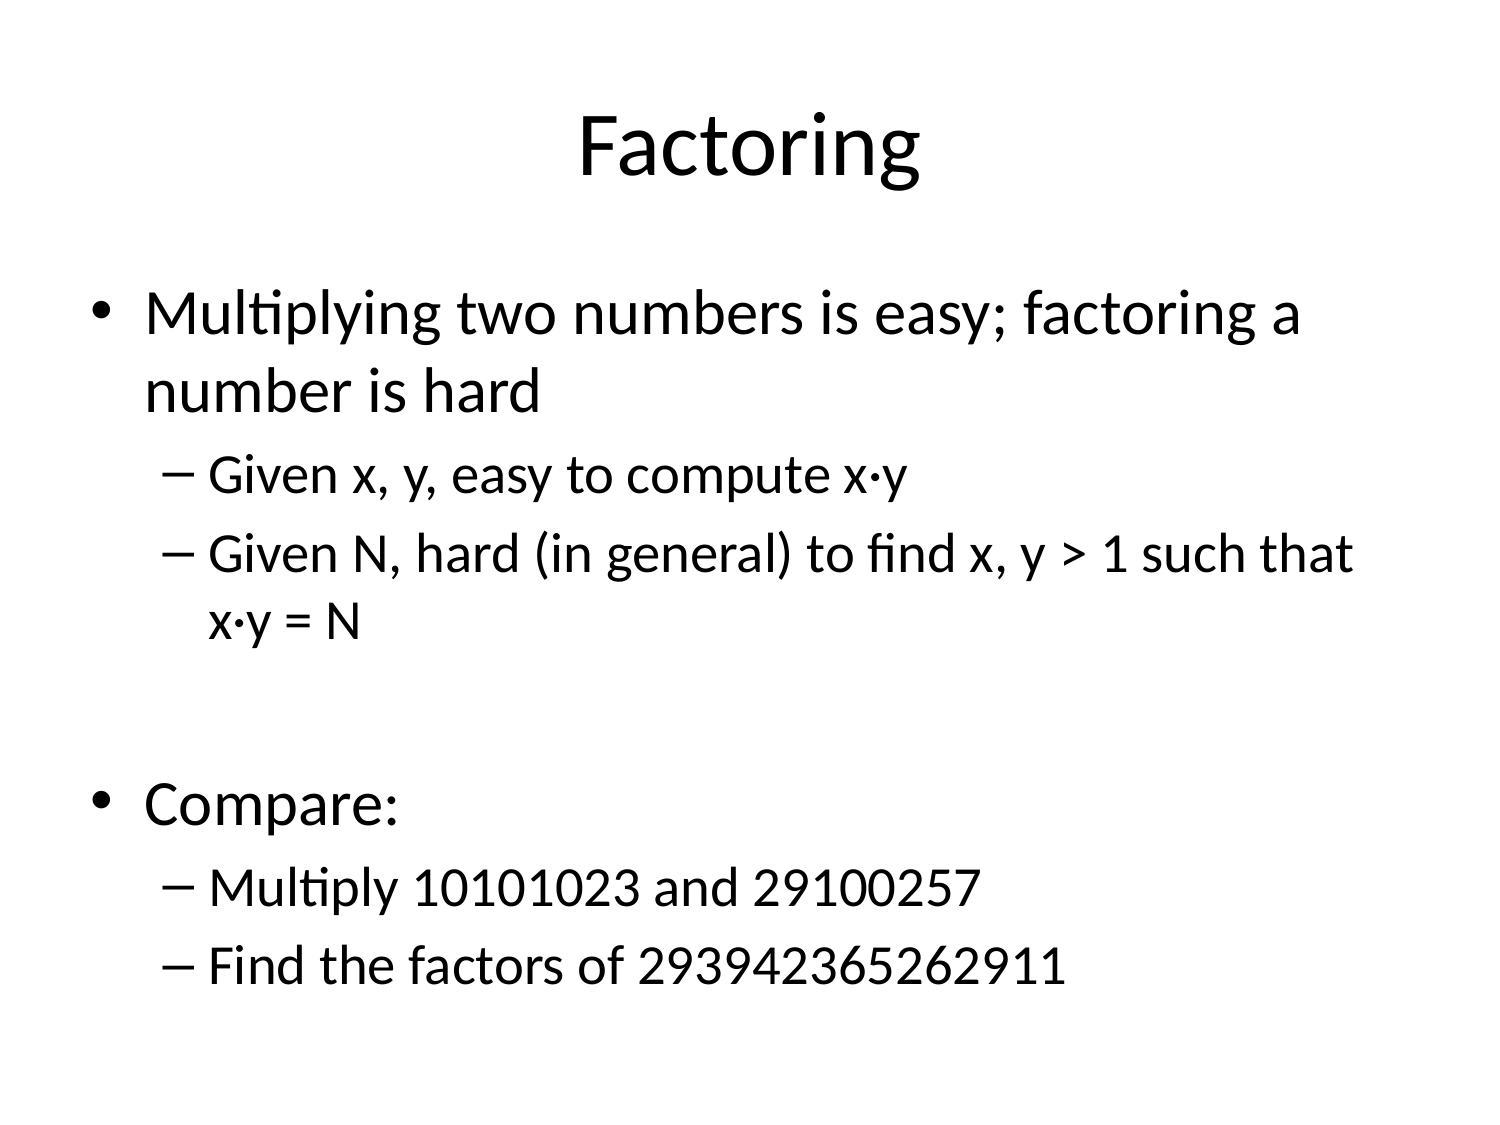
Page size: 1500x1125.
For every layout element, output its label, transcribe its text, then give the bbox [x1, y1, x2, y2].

list Multiplying two numbers is easy; factoring a number is hard Given x, y, easy to compute x·y Given N, hard (in general) to find x, y > 1 such that x·y = N Compare: Multiply 10101023 and 29100257 Find the factors of 293942365262911 [75, 262, 1425, 1005]
title Factoring [75, 45, 1425, 233]
